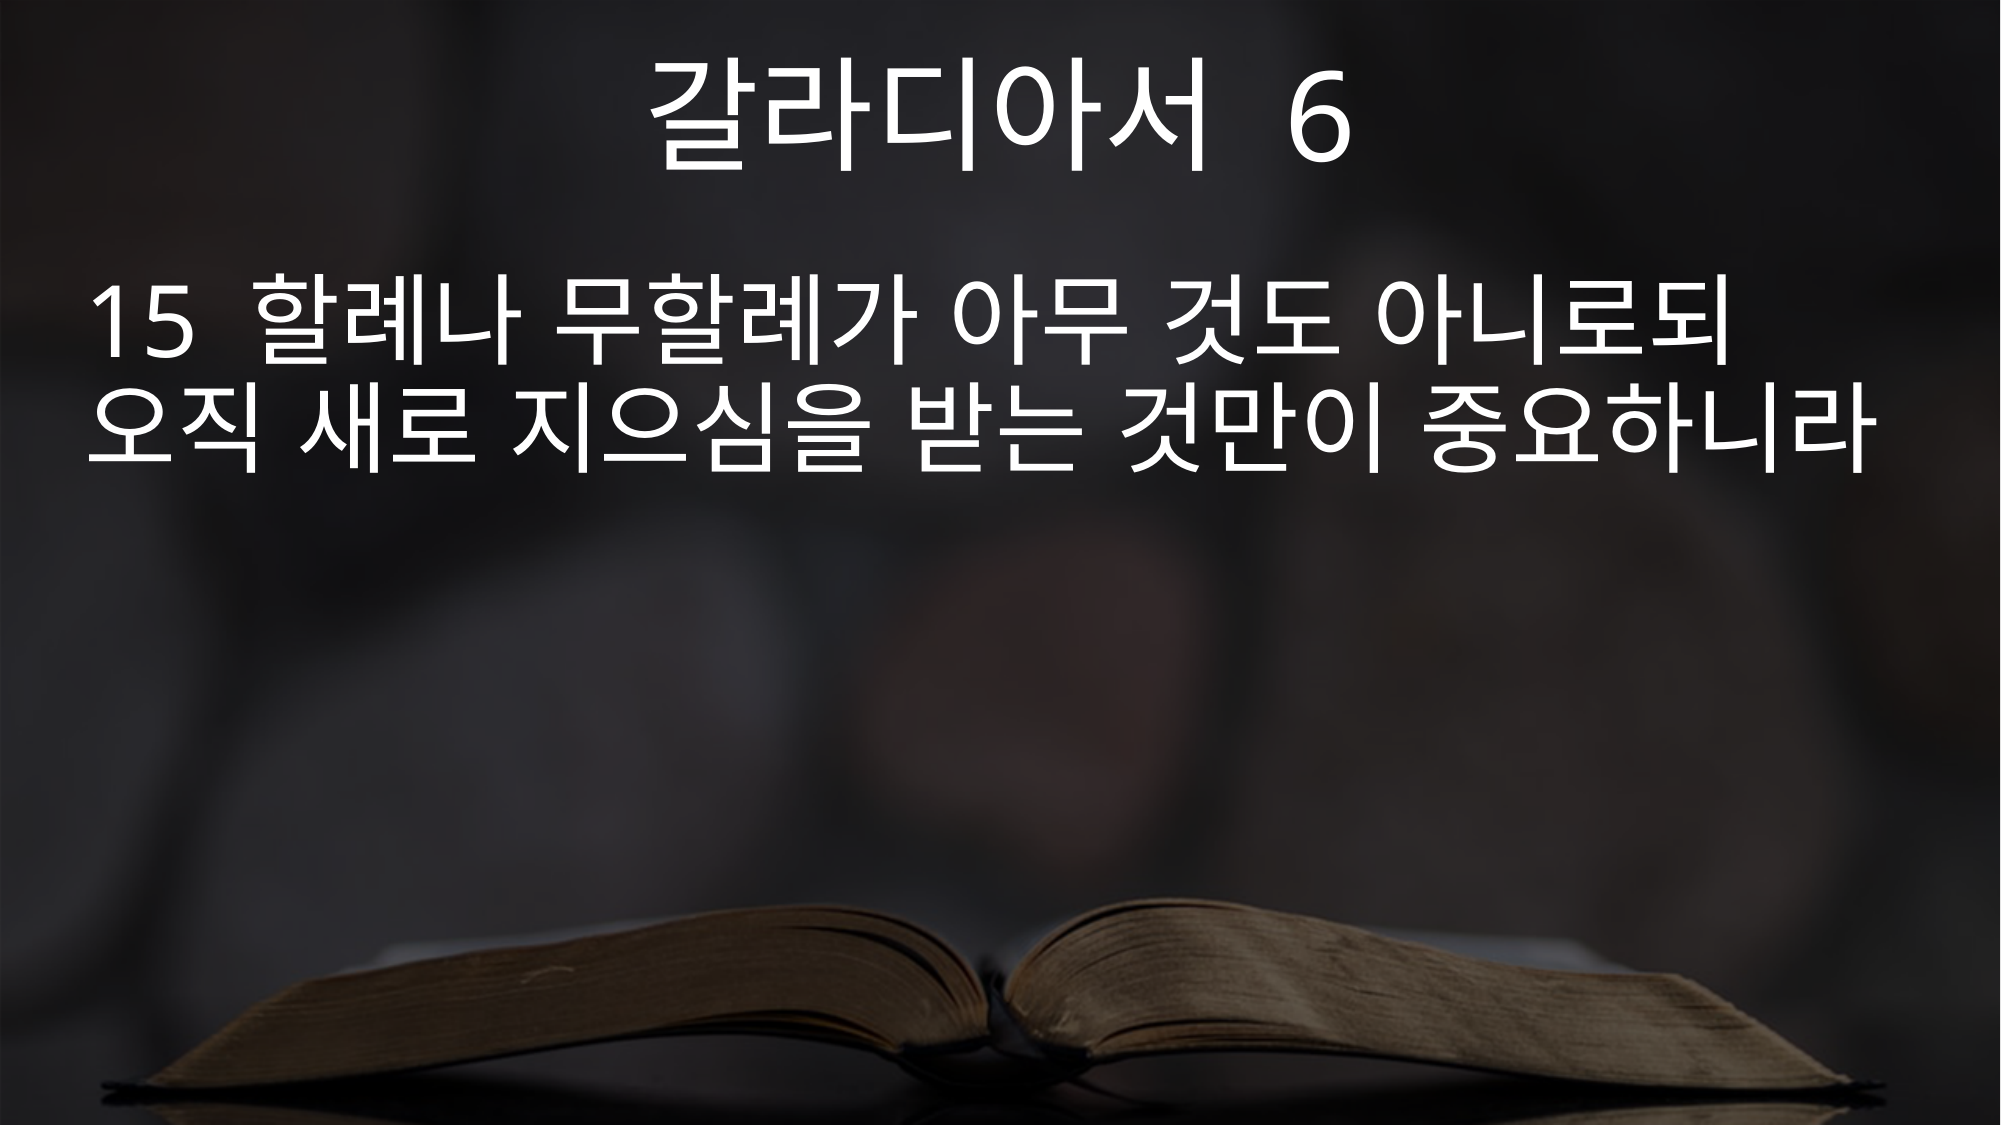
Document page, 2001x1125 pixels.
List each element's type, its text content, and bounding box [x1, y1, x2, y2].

list 15 할례나 무할례가 아무 것도 아니로되 오직 새로 지으심을 받는 것만이 중요하니라 [69, 263, 1953, 423]
picture [0, 0, 2001, 1125]
footer 갈라디아서 6 [0, 32, 2000, 192]
